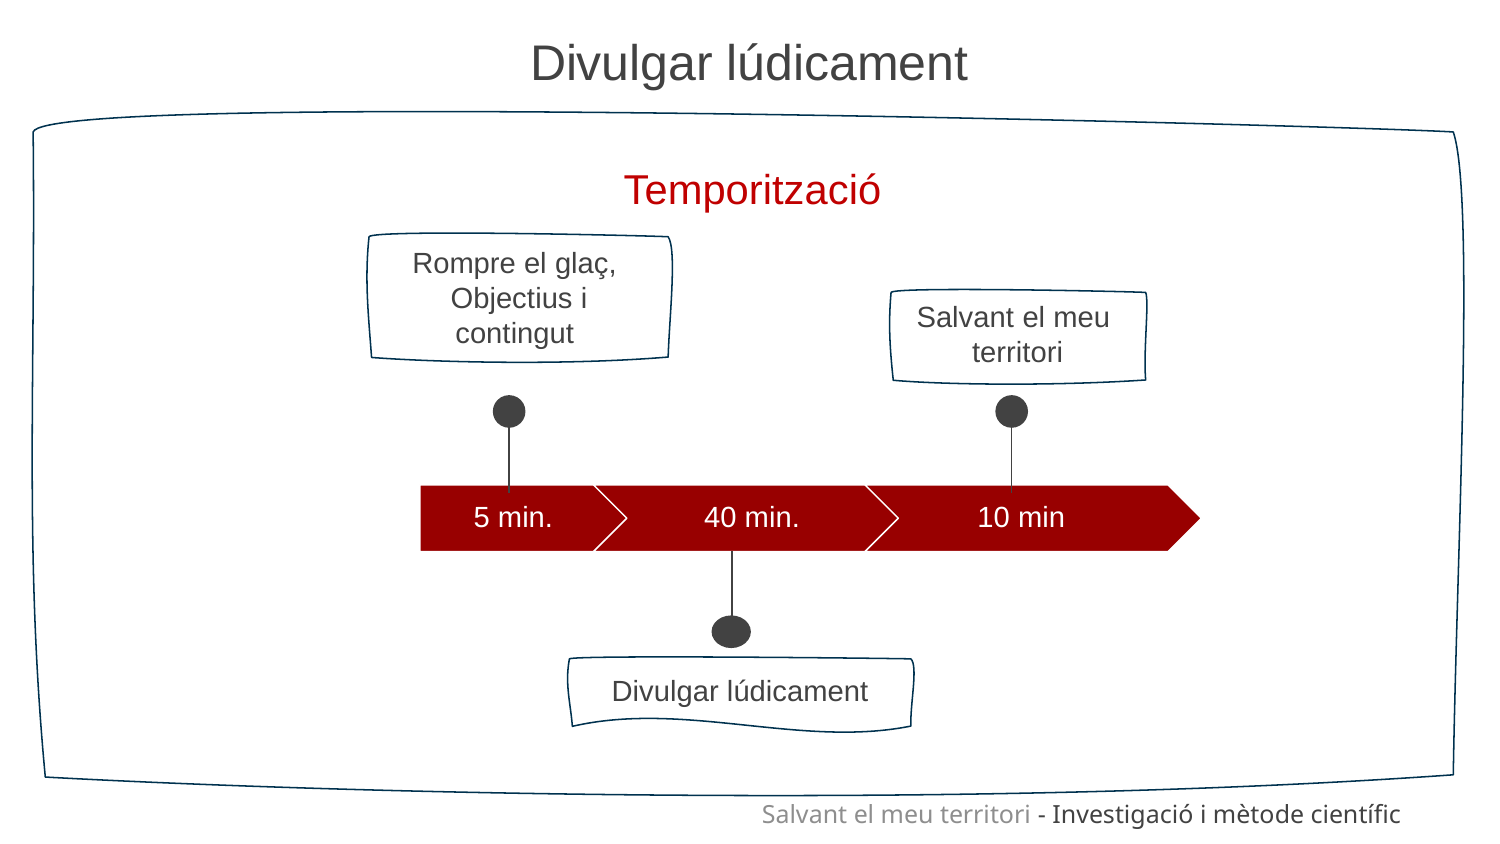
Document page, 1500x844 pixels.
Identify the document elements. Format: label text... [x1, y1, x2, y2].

text_box [995, 395, 1029, 428]
text_box Salvant el meu territori - Investigació i mètode científic [88, 790, 1417, 844]
text_box Temporització [88, 147, 1417, 234]
text_box [419, 484, 436, 552]
list 40 min. [644, 476, 861, 554]
list Divulgar lúdicament [566, 656, 914, 724]
list Rompre el glaç, Objectius i contingut [368, 234, 661, 362]
text_box [711, 615, 751, 649]
list 10 min [913, 476, 1130, 554]
text_box [861, 484, 897, 552]
text_box [1130, 484, 1202, 552]
title Divulgar lúdicament [0, 20, 1499, 106]
list 5 min. [436, 476, 591, 554]
text_box [593, 484, 644, 552]
list Salvant el meu territori [870, 283, 1157, 388]
text_box [492, 395, 526, 428]
text_box [864, 484, 913, 552]
text_box [591, 484, 626, 552]
text_box [32, 111, 1464, 790]
